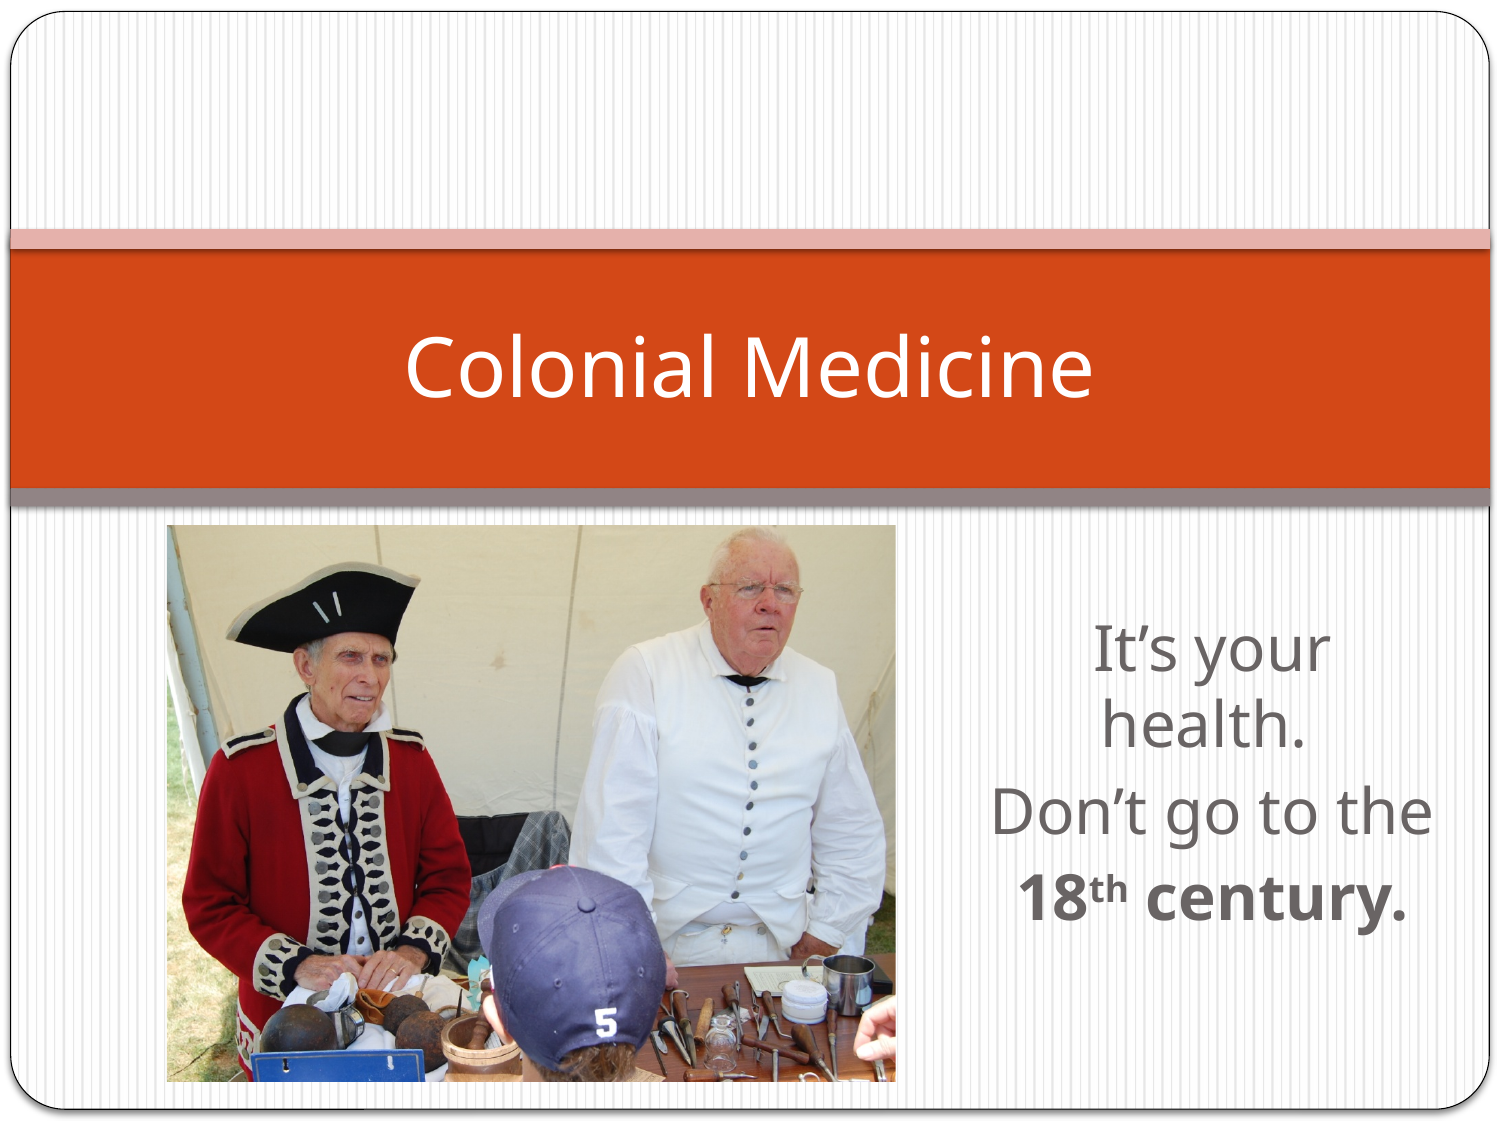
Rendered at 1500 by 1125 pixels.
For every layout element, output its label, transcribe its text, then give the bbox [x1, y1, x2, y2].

subtitle It’s your health. Don’t go to the 18th century. [975, 600, 1450, 950]
picture [166, 524, 896, 1083]
title Colonial Medicine [75, 247, 1425, 489]
